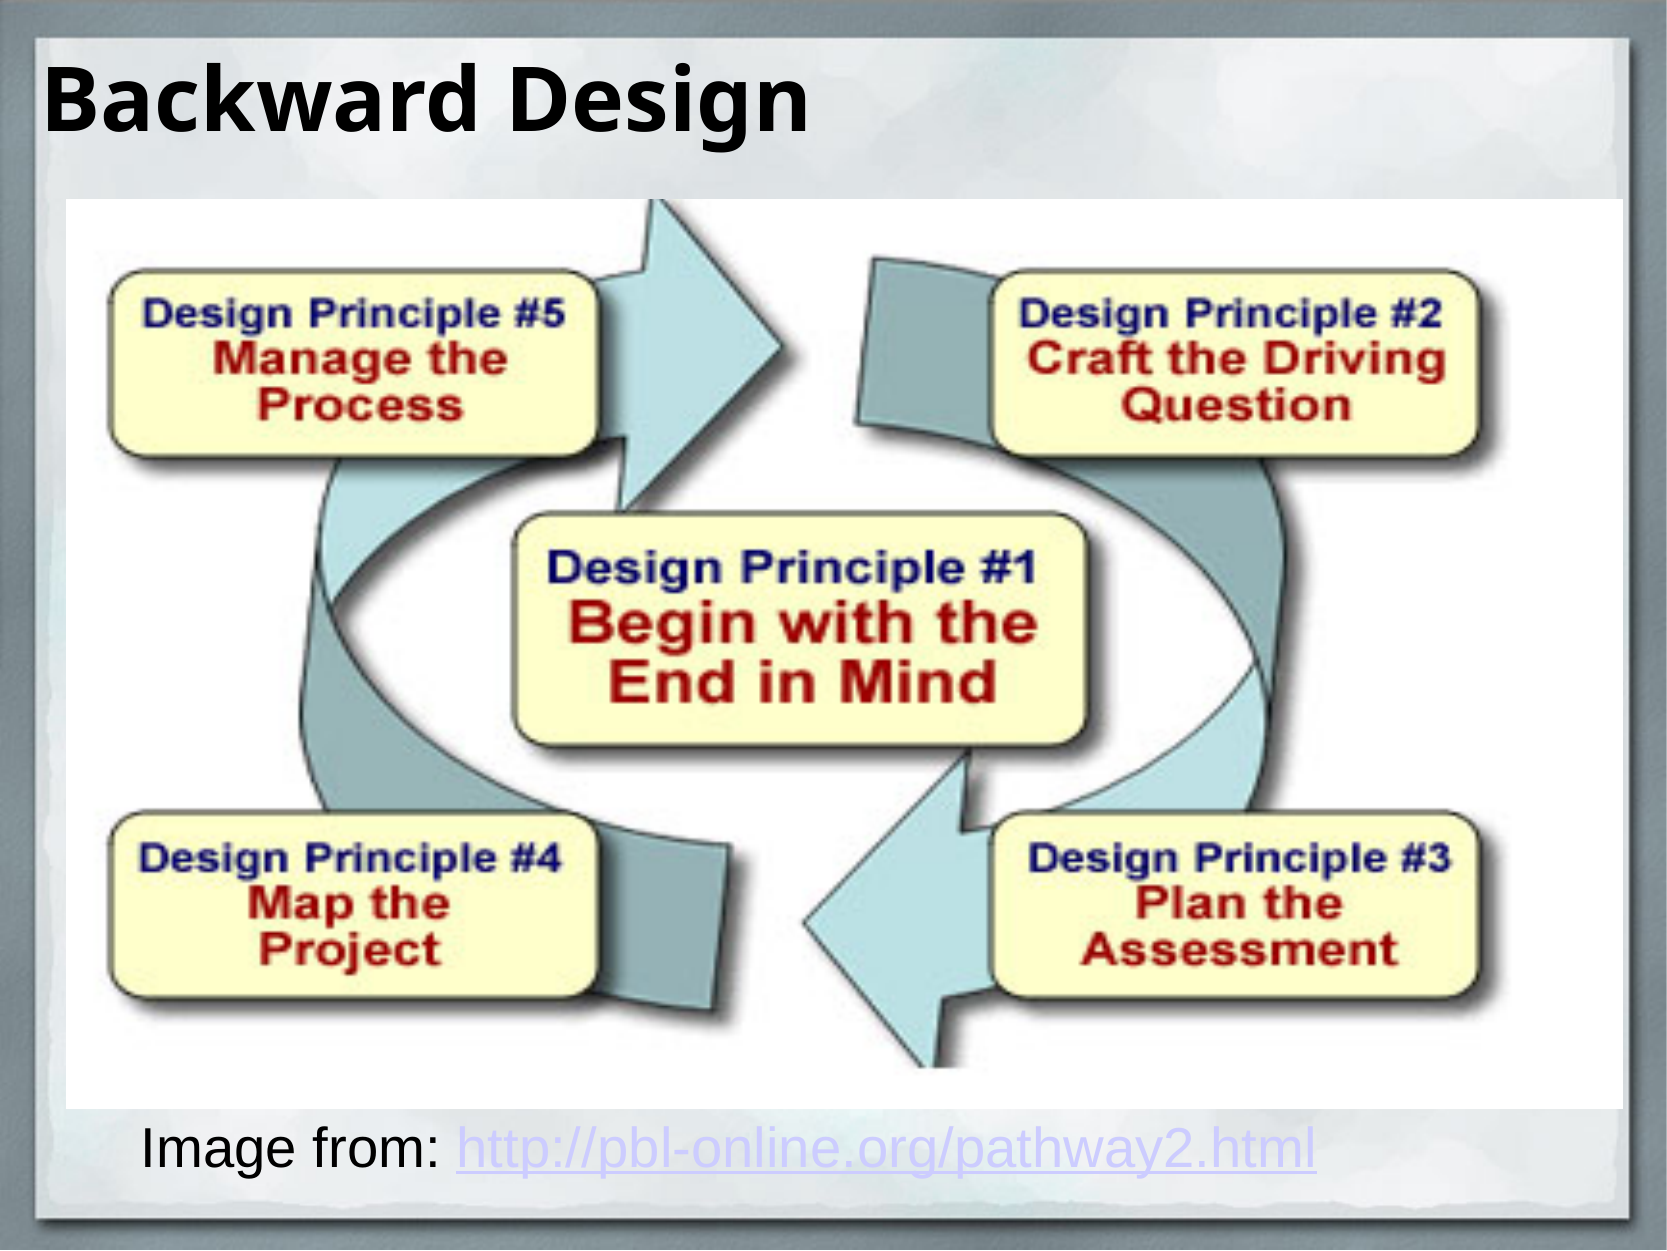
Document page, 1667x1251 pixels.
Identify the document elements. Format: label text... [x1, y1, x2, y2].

title Backward Design [40, 50, 1626, 200]
picture [0, 0, 1667, 1250]
text_box Image from: http://pbl-online.org/pathway2.html [140, 1116, 1667, 1181]
